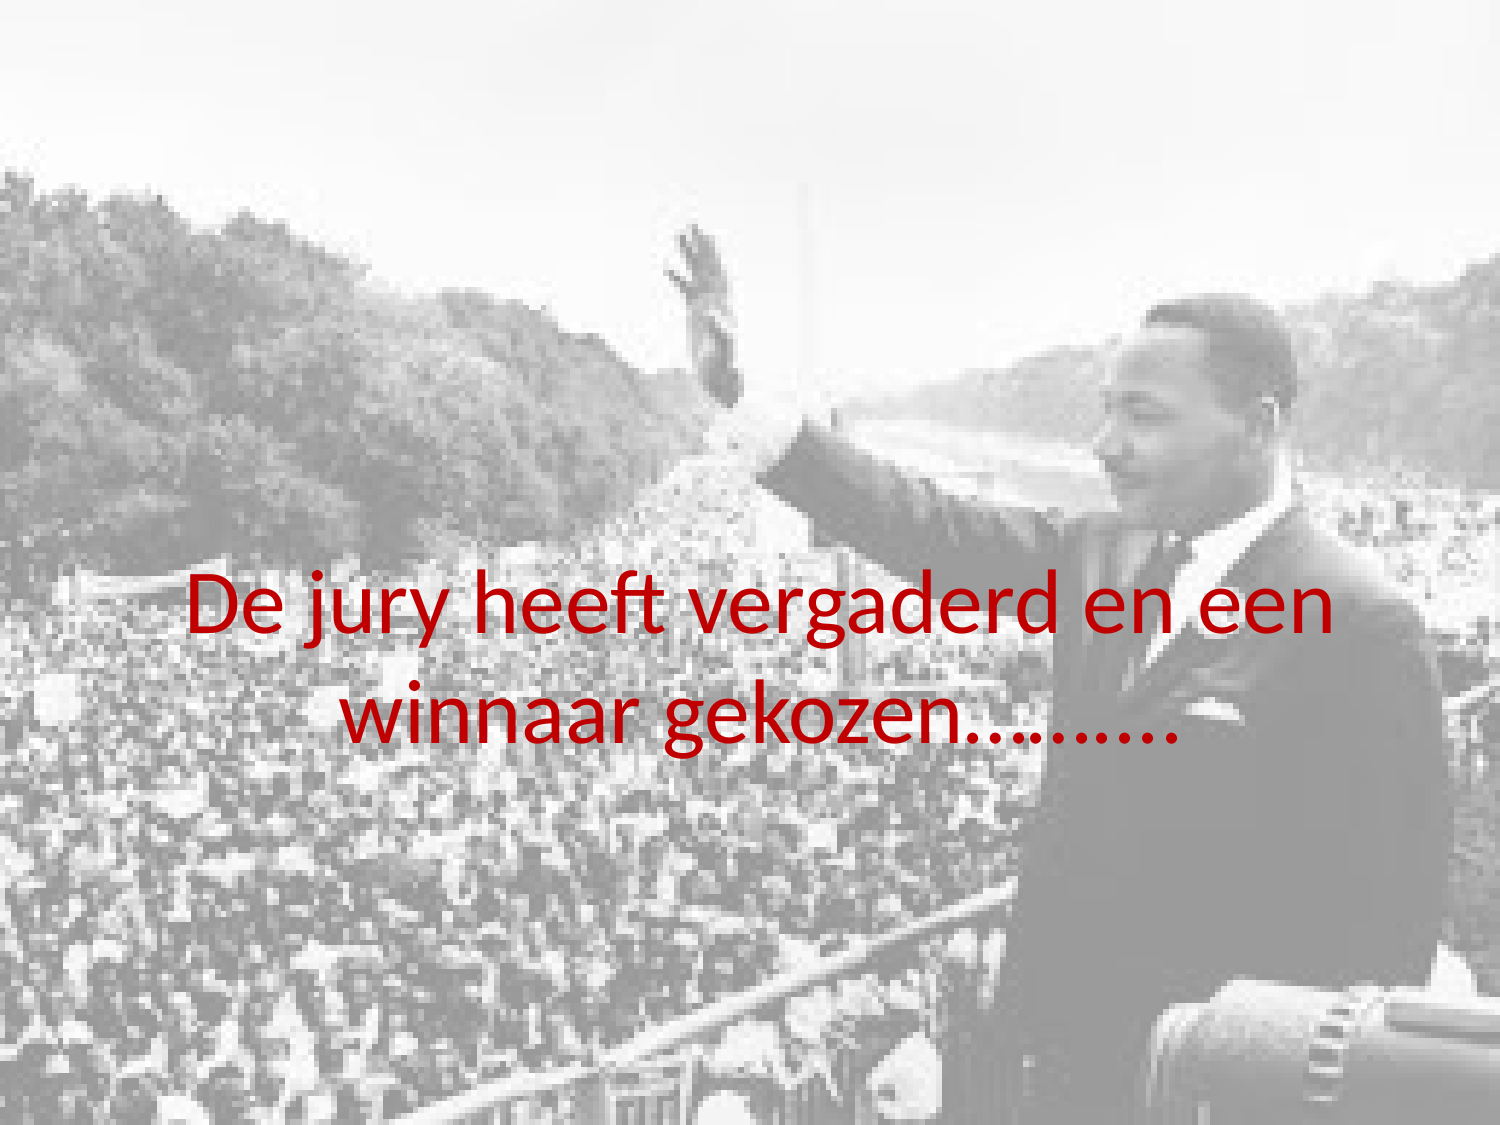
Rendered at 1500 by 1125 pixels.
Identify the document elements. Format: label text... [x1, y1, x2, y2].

title De jury heeft vergaderd en een winnaar gekozen…….... [123, 586, 1399, 828]
